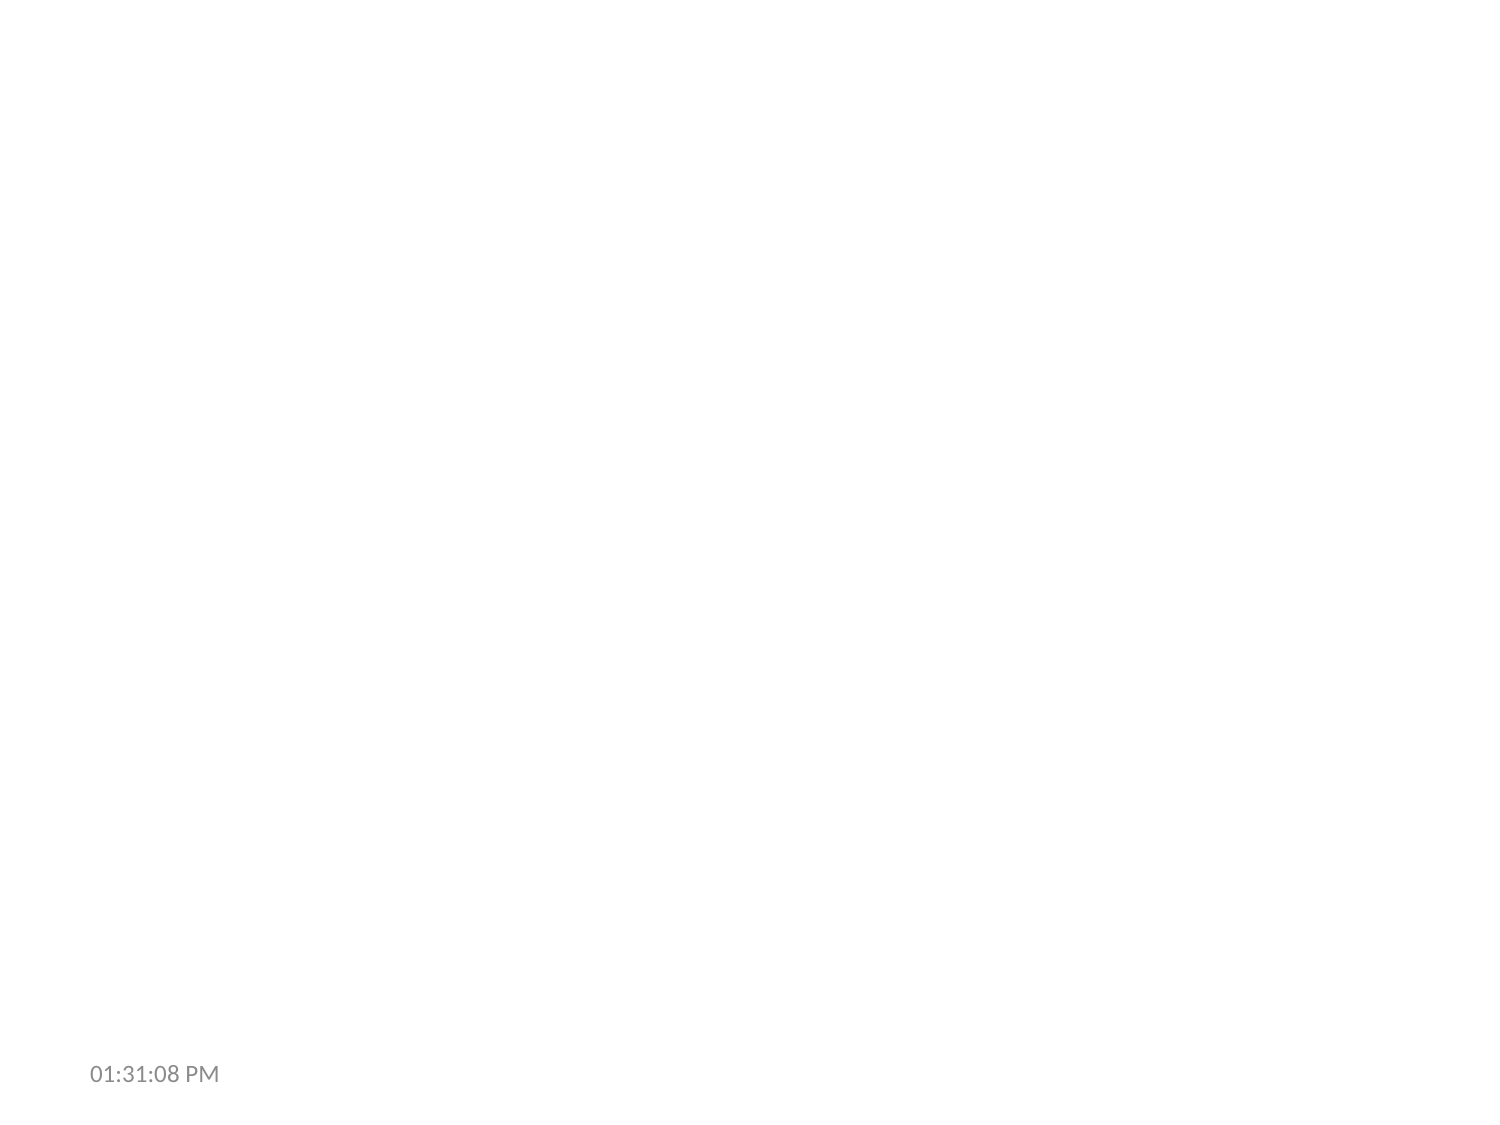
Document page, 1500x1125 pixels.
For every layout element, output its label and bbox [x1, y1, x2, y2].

slide_number [75, 1042, 425, 1103]
